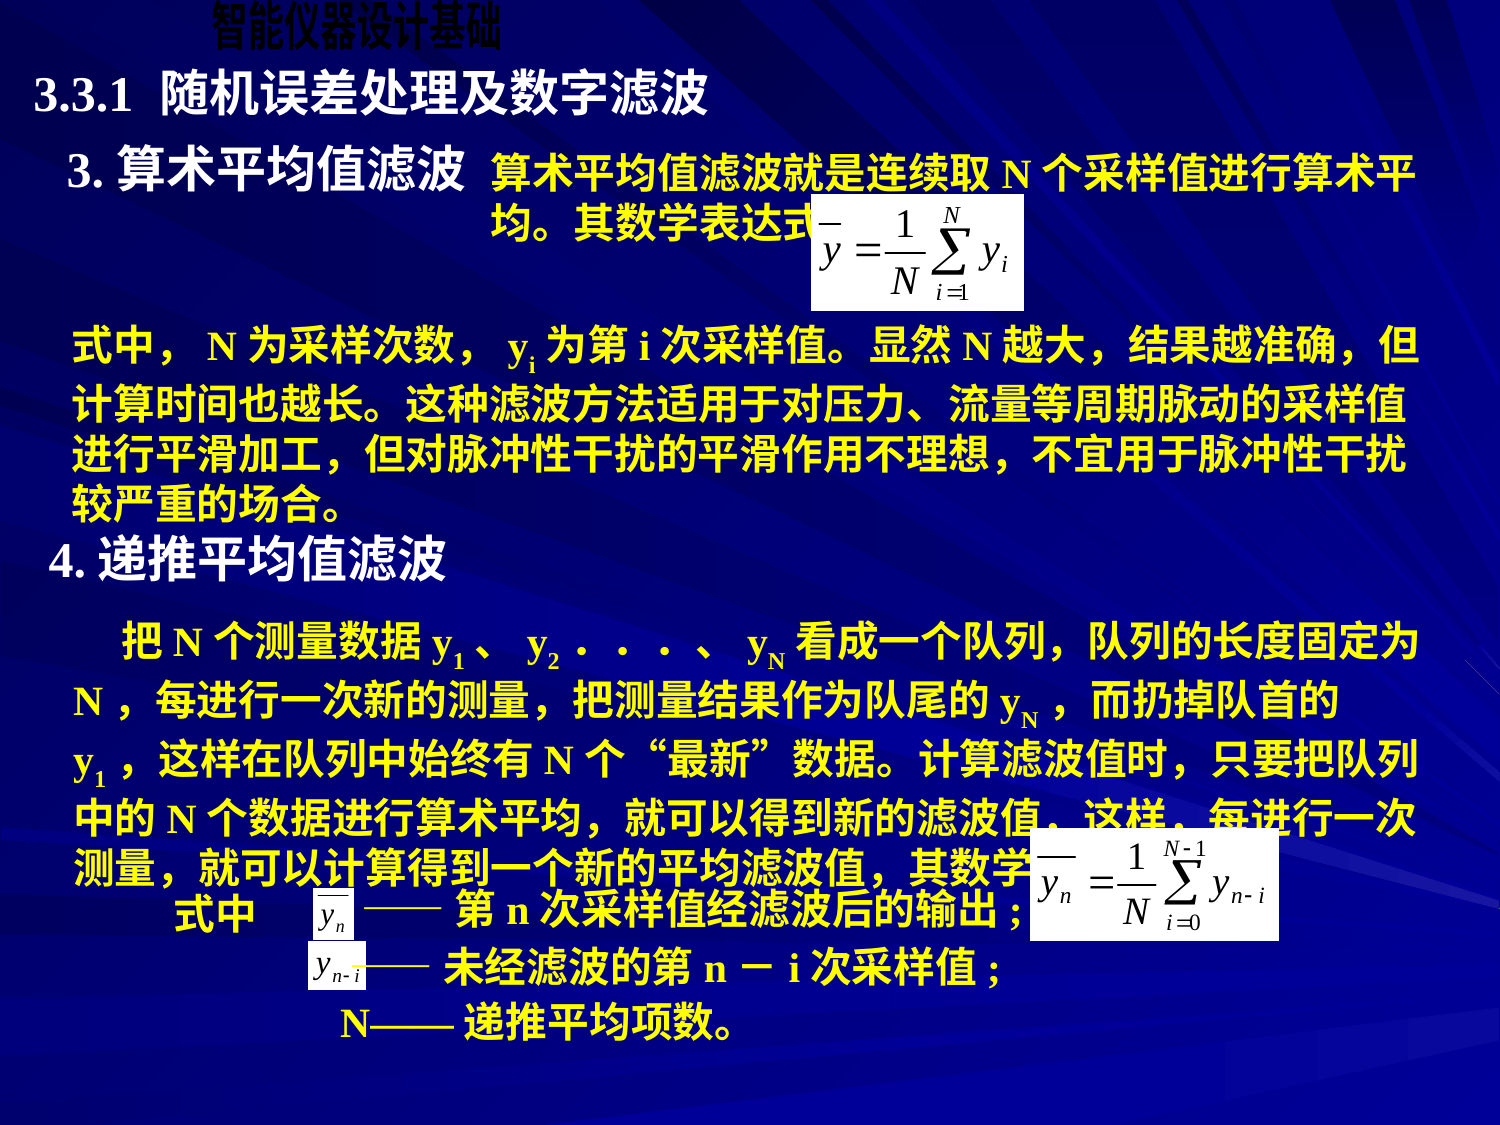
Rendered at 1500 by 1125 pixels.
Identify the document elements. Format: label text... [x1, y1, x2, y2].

text_box 式中，N为采样次数，yi为第i次采样值。显然N越大，结果越准确，但计算时间也越长。这种滤波方法适用于对压力、流量等周期脉动的采样值进行平滑加工，但对脉冲性干扰的平滑作用不理想，不宜用于脉冲性干扰较严重的场合。 [56, 311, 1464, 536]
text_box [810, 193, 1025, 312]
text_box 把N个测量数据y1、y2．．．、yN看成一个队列，队列的长度固定为N，每进行一次新的测量，把测量结果作为队尾的yN，而扔掉队首的y1，这样在队列中始终有N个“最新”数据。计算滤波值时，只要把队列中的N个数据进行算术平均，就可以得到新的滤波值，这样，每进行一次测量，就可以计算得到一个新的平均滤波值，其数学表达式 [58, 607, 1451, 900]
text_box 式中 [158, 880, 272, 945]
text_box N——递推平均项数。 [325, 998, 854, 1054]
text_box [312, 887, 355, 939]
text_box ——未经滤波的第n－i次采样值; [360, 933, 1016, 998]
text_box ——第n次采样值经滤波后的输出; [346, 875, 1024, 941]
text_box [1029, 828, 1280, 941]
text_box 4.递推平均值滤波 [33, 519, 822, 595]
text_box 算术平均值滤波就是连续取N个采样值进行算术平均。其数学表达式为： [475, 139, 1464, 255]
text_box 3.3.1 随机误差处理及数字滤波 [18, 54, 881, 130]
text_box 3.算术平均值滤波 [51, 130, 481, 205]
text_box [307, 940, 366, 991]
